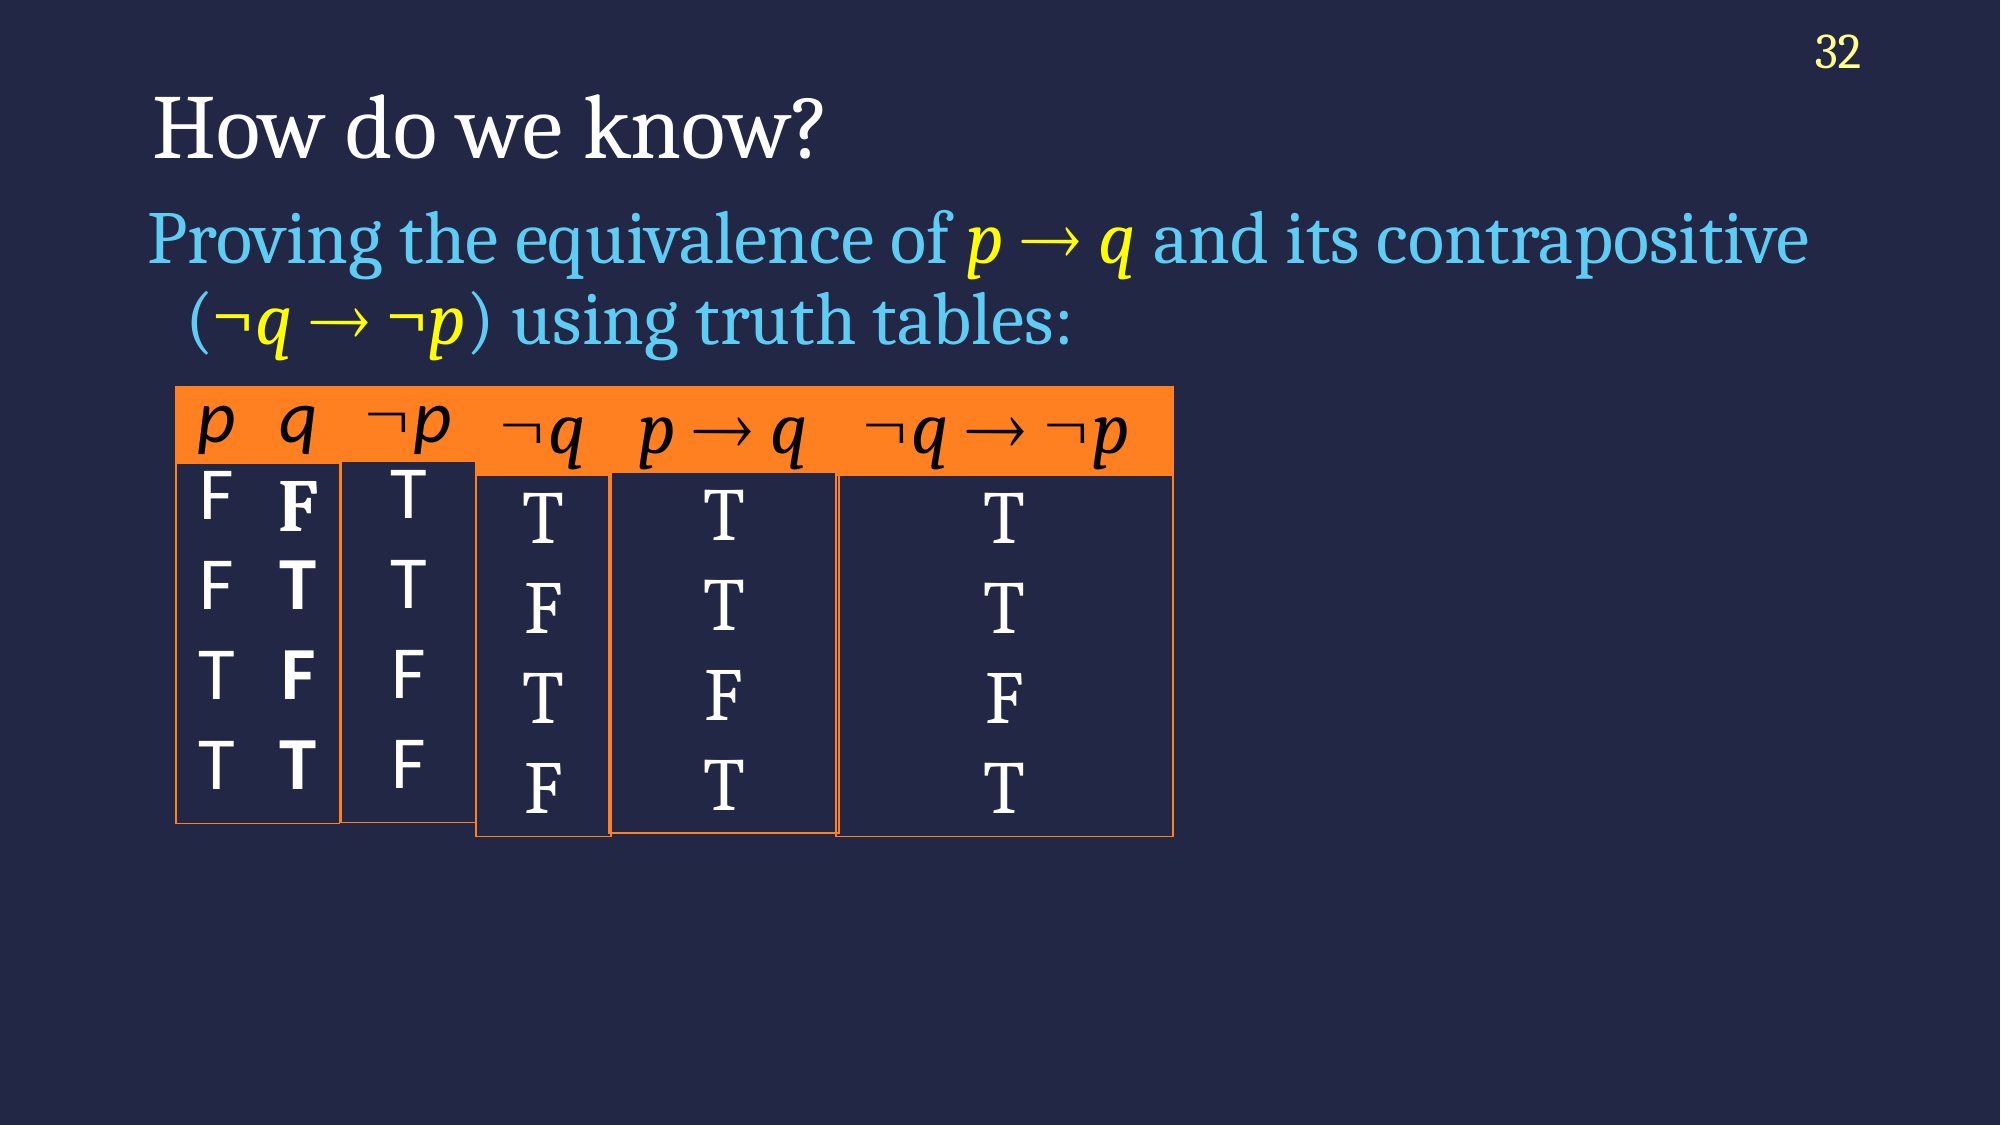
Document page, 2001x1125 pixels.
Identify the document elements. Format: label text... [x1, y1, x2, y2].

table_cell T [610, 473, 835, 563]
table_cell T [610, 743, 835, 832]
table_cell F [177, 554, 258, 644]
table_cell T [342, 552, 475, 642]
table_cell T [177, 734, 258, 823]
slide_number 32 [1760, 18, 1877, 79]
table_cell F [477, 746, 610, 836]
table_cell T [837, 476, 1172, 566]
table_header p [177, 387, 258, 464]
table_cell F [177, 464, 258, 554]
table_header q [477, 387, 608, 476]
table_cell F [610, 653, 835, 743]
table_cell F [837, 656, 1172, 746]
table_cell F [258, 464, 339, 554]
title How do we know? [137, 59, 1863, 198]
table_cell F [342, 642, 475, 732]
table_header q  p [837, 387, 1172, 476]
table_cell T [258, 734, 339, 823]
table_cell T [837, 746, 1172, 836]
table_cell T [610, 563, 835, 653]
table_cell F [477, 566, 608, 656]
table_cell T [258, 554, 339, 644]
table_cell F [342, 732, 475, 822]
table_cell T [477, 656, 608, 746]
table_header p  q [610, 387, 835, 473]
table_header q [258, 387, 339, 464]
list Proving the equivalence of p  q and its contrapositive (¬q  ¬p) using truth tables: [132, 190, 1858, 1005]
table_cell T [837, 566, 1172, 656]
table_cell T [342, 462, 475, 552]
table_cell T [177, 644, 258, 734]
table_header p [342, 387, 475, 462]
table_cell F [258, 644, 339, 734]
table_cell T [477, 476, 608, 566]
